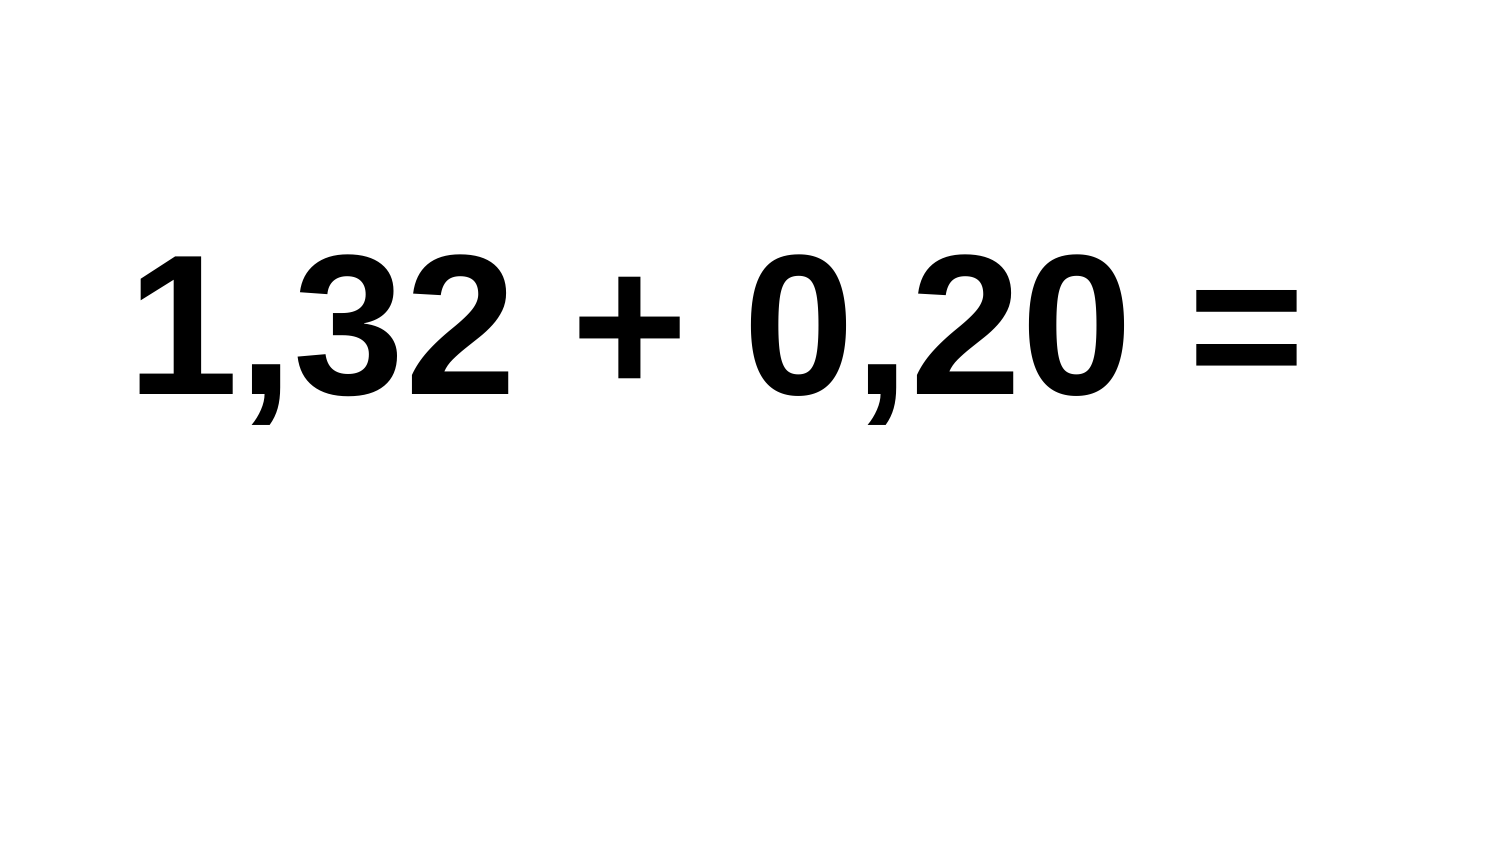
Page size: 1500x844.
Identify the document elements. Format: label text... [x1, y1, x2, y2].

text_box 1,32 + 0,20 = [112, 259, 1388, 450]
